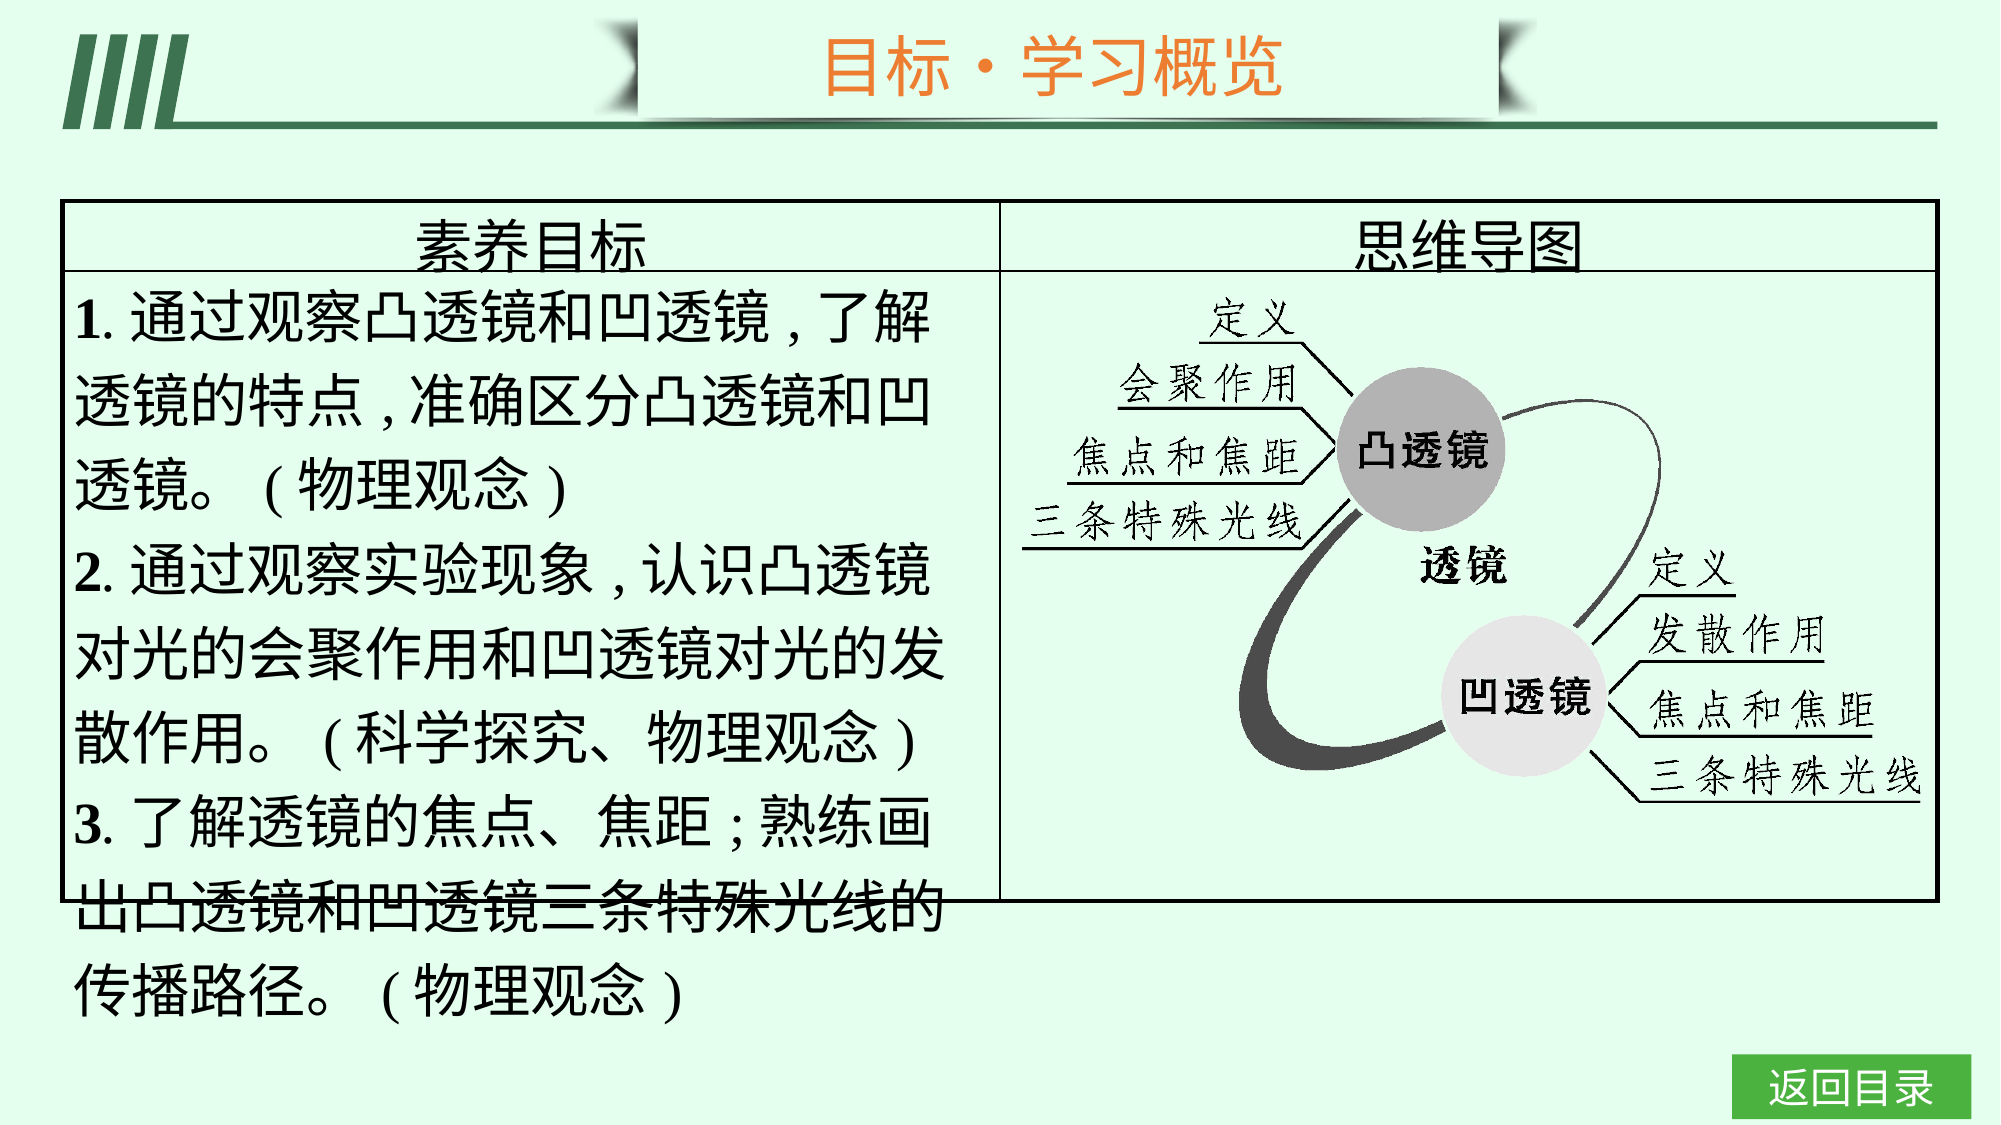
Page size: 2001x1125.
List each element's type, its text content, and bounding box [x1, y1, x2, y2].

table_cell [1001, 272, 1935, 899]
table_header 素养目标 [65, 203, 999, 270]
table_header 思维导图 [1001, 203, 1935, 270]
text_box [62, 34, 1938, 130]
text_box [594, 16, 1537, 127]
picture [1019, 296, 1925, 807]
table_cell 1.通过观察凸透镜和凹透镜,了解透镜的特点,准确区分凸透镜和凹透镜。(物理观念) 2.通过观察实验现象,认识凸透镜对光的会聚作用和凹透镜对光的发散作用。(科学探究、物理观念) 3.了解透镜的焦点、焦距;熟练画出凸透镜和凹透镜三条特殊光线的传播路径。(物理观念) [65, 272, 999, 899]
